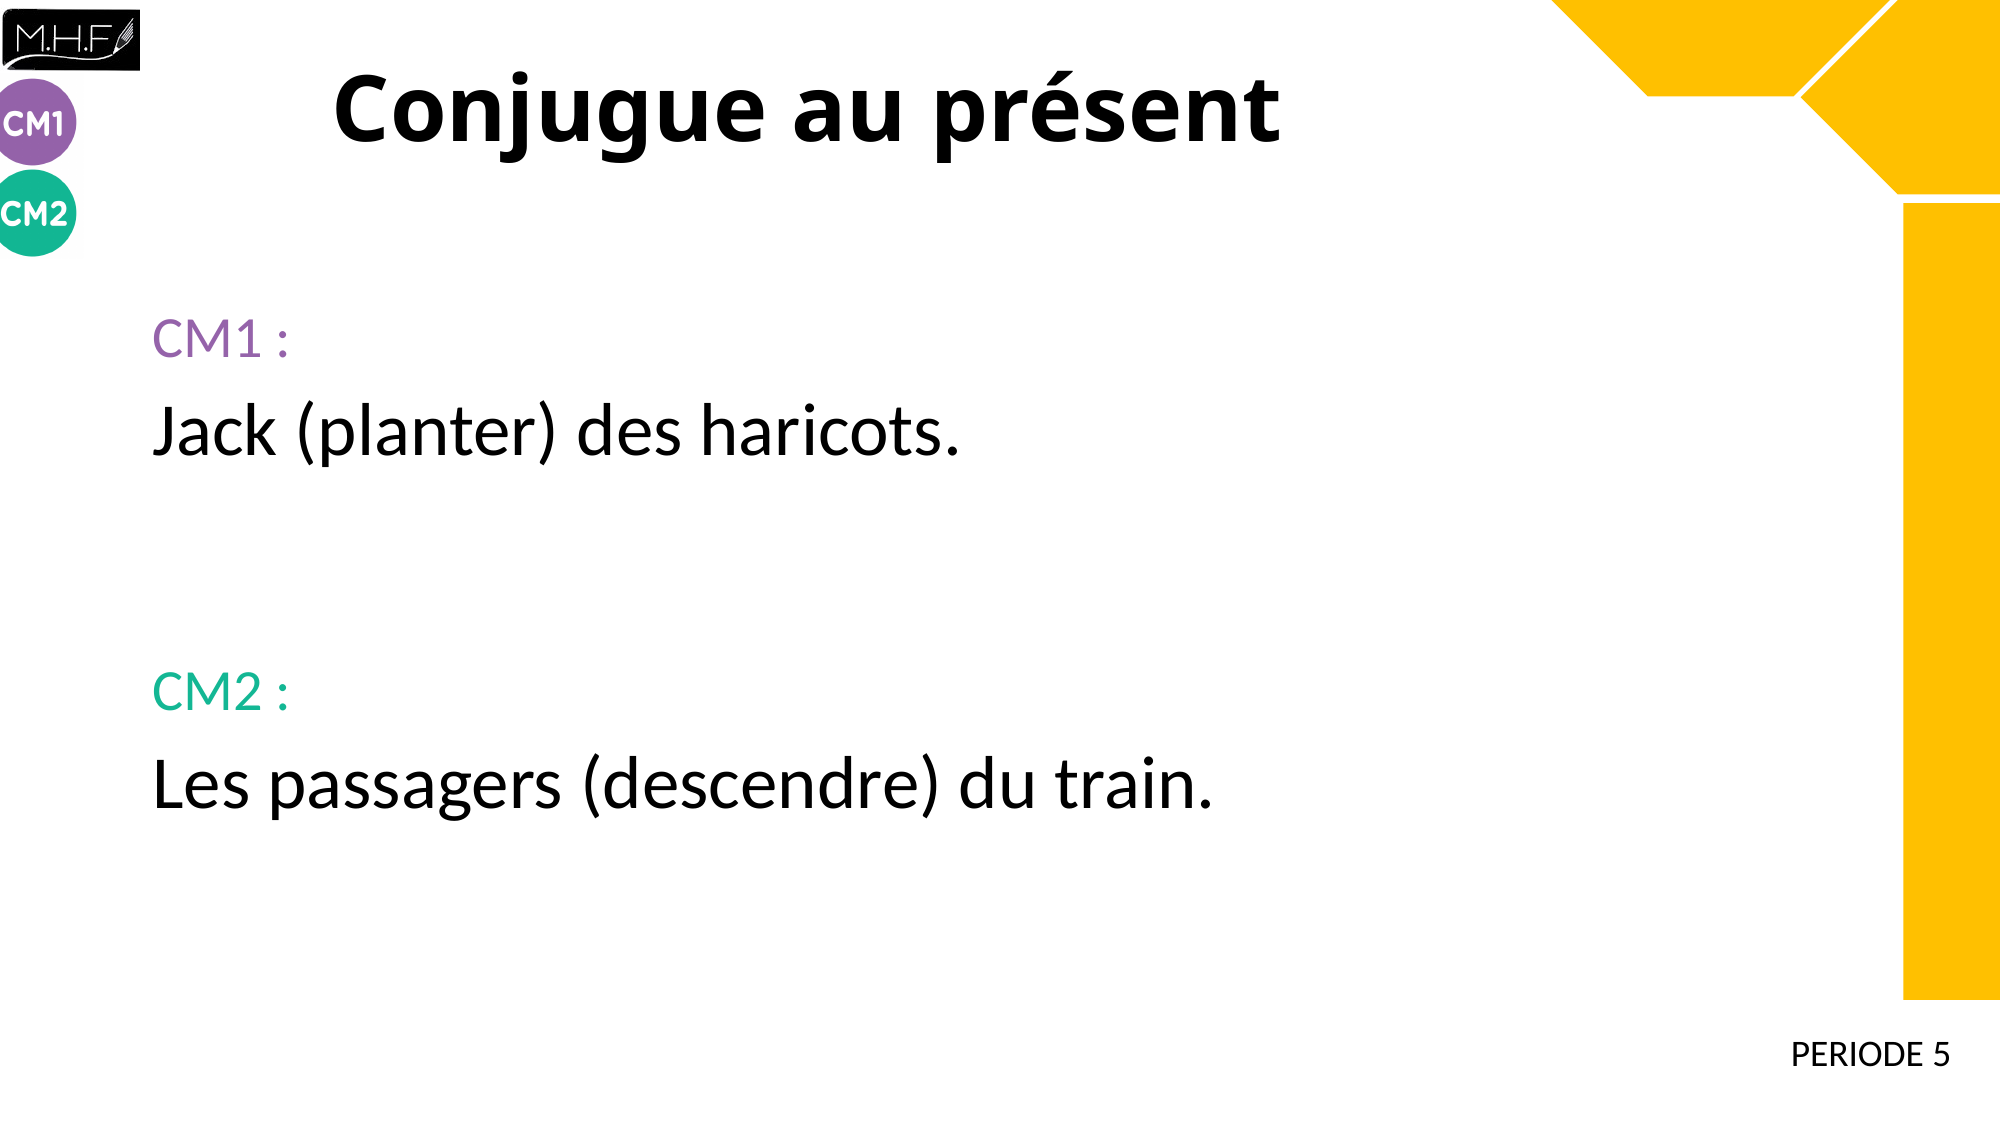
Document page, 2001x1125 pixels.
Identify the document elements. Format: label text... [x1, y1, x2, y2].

list CM1 : Jack (planter) des haricots. CM2 : Les passagers (descendre) du train. [137, 299, 1863, 1014]
text_box [1549, 0, 1892, 98]
text_box PERIODE 5 [1362, 1021, 1967, 1082]
text_box [1799, 0, 2000, 196]
picture [0, 7, 140, 259]
title Conjugue au présent [316, 3, 1863, 221]
text_box [1902, 202, 2000, 1001]
